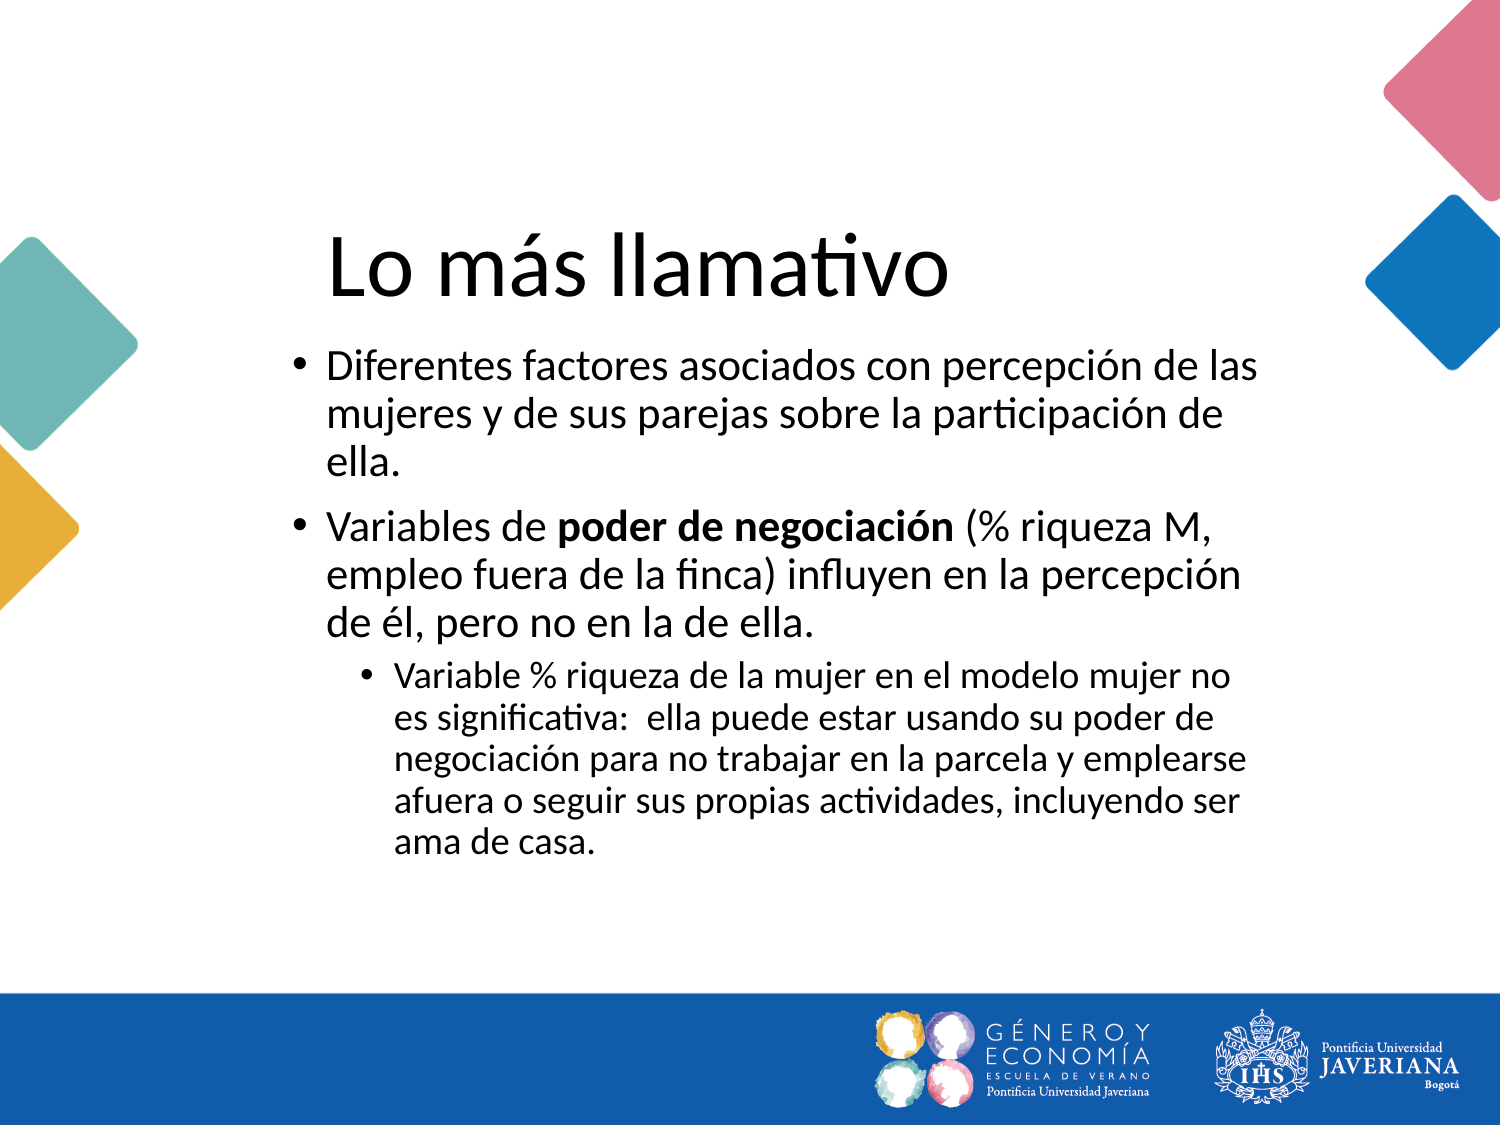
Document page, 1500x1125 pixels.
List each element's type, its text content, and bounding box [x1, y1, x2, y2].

title Lo más llamativo [312, 185, 1397, 349]
list Diferentes factores asociados con percepción de las mujeres y de sus parejas sobre la participación de ella. Variables de poder de negociación (% riqueza M, empleo fuera de la finca) influyen en la percepción de él, pero no en la de ella. Variable % riqueza de la mujer en el modelo mujer no es significativa: ella puede estar usando su poder de negociación para no trabajar en la parcela y emplearse afuera o seguir sus propias actividades, incluyendo ser ama de casa. [277, 333, 1281, 872]
picture [0, 0, 1500, 1125]
